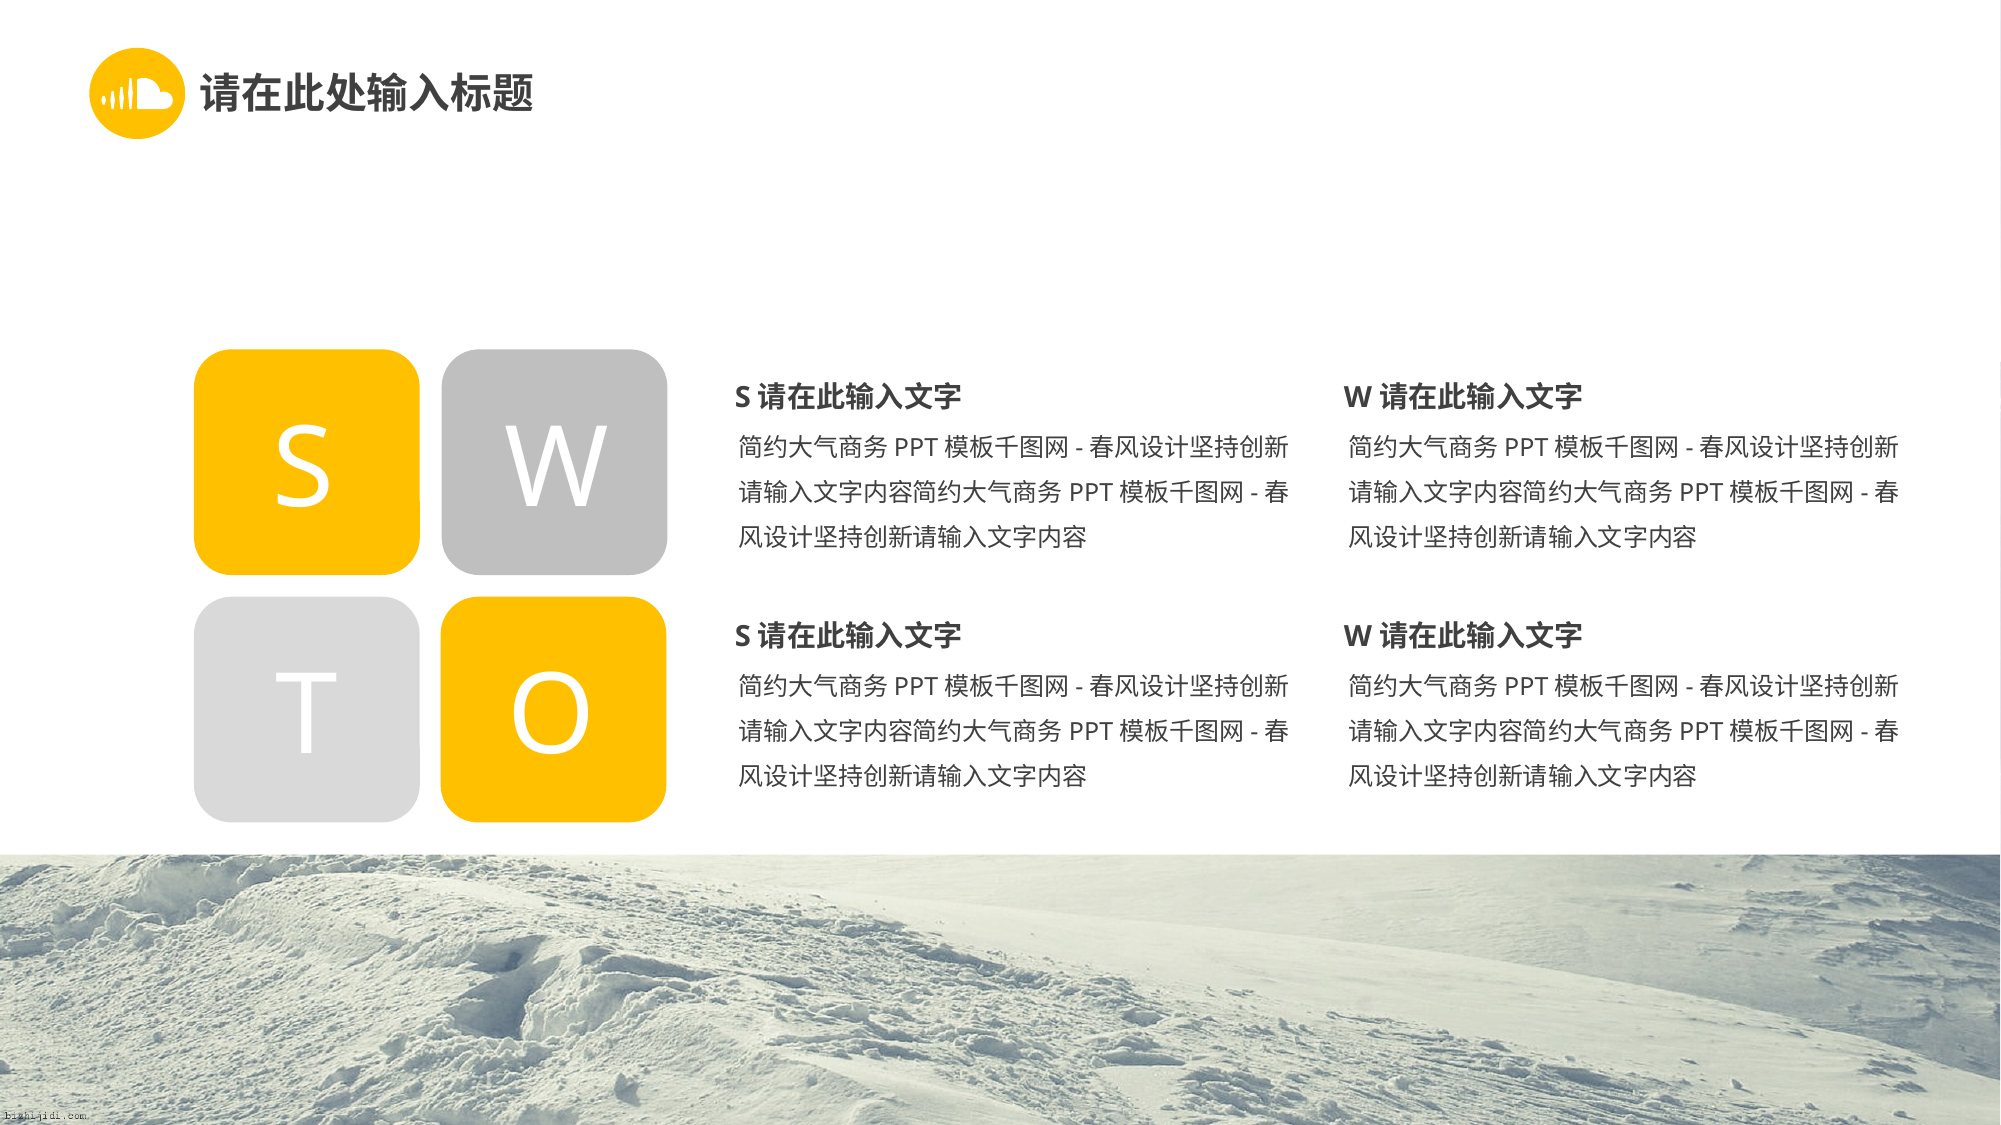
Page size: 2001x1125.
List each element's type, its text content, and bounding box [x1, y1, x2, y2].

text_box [89, 47, 549, 139]
text_box 简约大气商务PPT模板千图网-春风设计坚持创新请输入文字内容简约大气商务PPT模板千图网-春风设计坚持创新请输入文字内容 [723, 648, 1319, 798]
text_box W [490, 386, 620, 537]
text_box O [492, 633, 619, 784]
text_box [192, 595, 421, 824]
text_box W请在此输入文字 [1329, 609, 1599, 660]
text_box 简约大气商务PPT模板千图网-春风设计坚持创新请输入文字内容简约大气商务PPT模板千图网-春风设计坚持创新请输入文字内容 [1333, 409, 1929, 559]
text_box [440, 348, 669, 577]
text_box [192, 348, 421, 577]
picture [0, 855, 2001, 1125]
text_box 简约大气商务PPT模板千图网-春风设计坚持创新请输入文字内容简约大气商务PPT模板千图网-春风设计坚持创新请输入文字内容 [723, 409, 1319, 559]
text_box T [260, 633, 387, 784]
text_box [439, 595, 668, 824]
text_box 简约大气商务PPT模板千图网-春风设计坚持创新请输入文字内容简约大气商务PPT模板千图网-春风设计坚持创新请输入文字内容 [1333, 648, 1929, 798]
text_box S [257, 386, 387, 537]
text_box S请在此输入文字 [720, 370, 978, 421]
text_box W请在此输入文字 [1329, 370, 1599, 421]
text_box S请在此输入文字 [720, 609, 978, 660]
